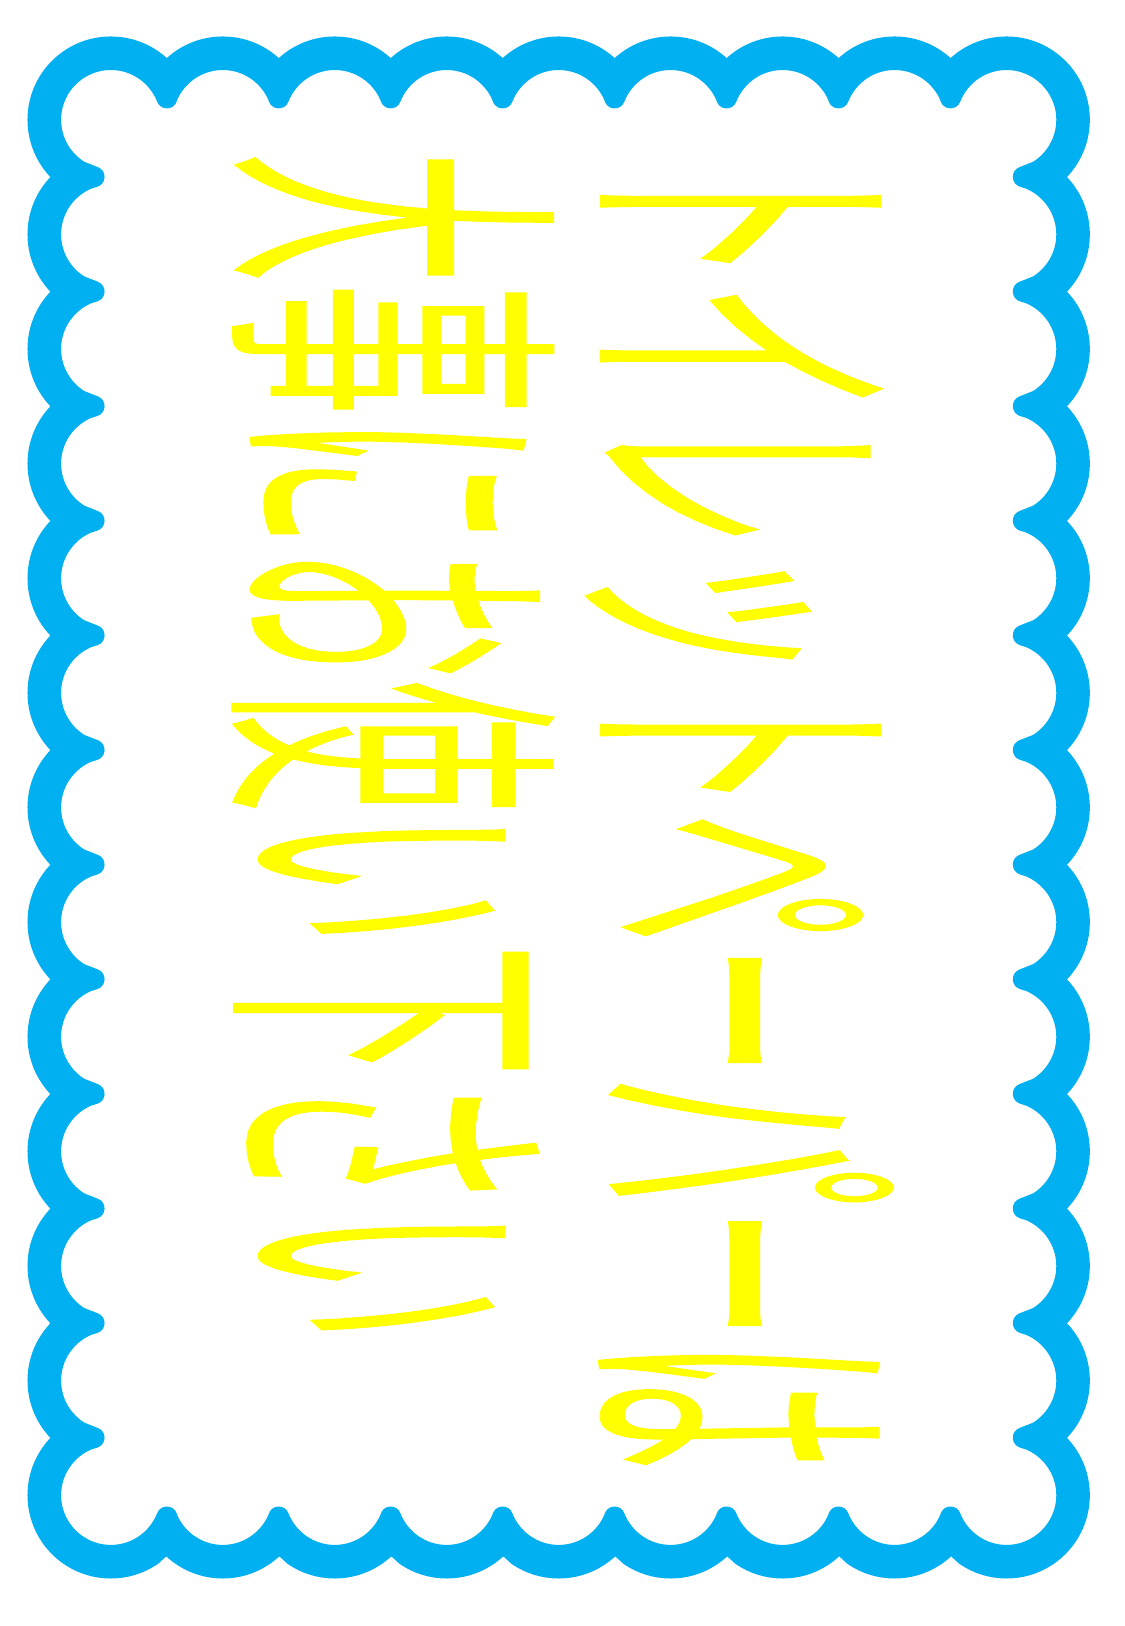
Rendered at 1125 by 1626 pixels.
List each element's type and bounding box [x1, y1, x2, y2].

text_box [35, 44, 1082, 1571]
